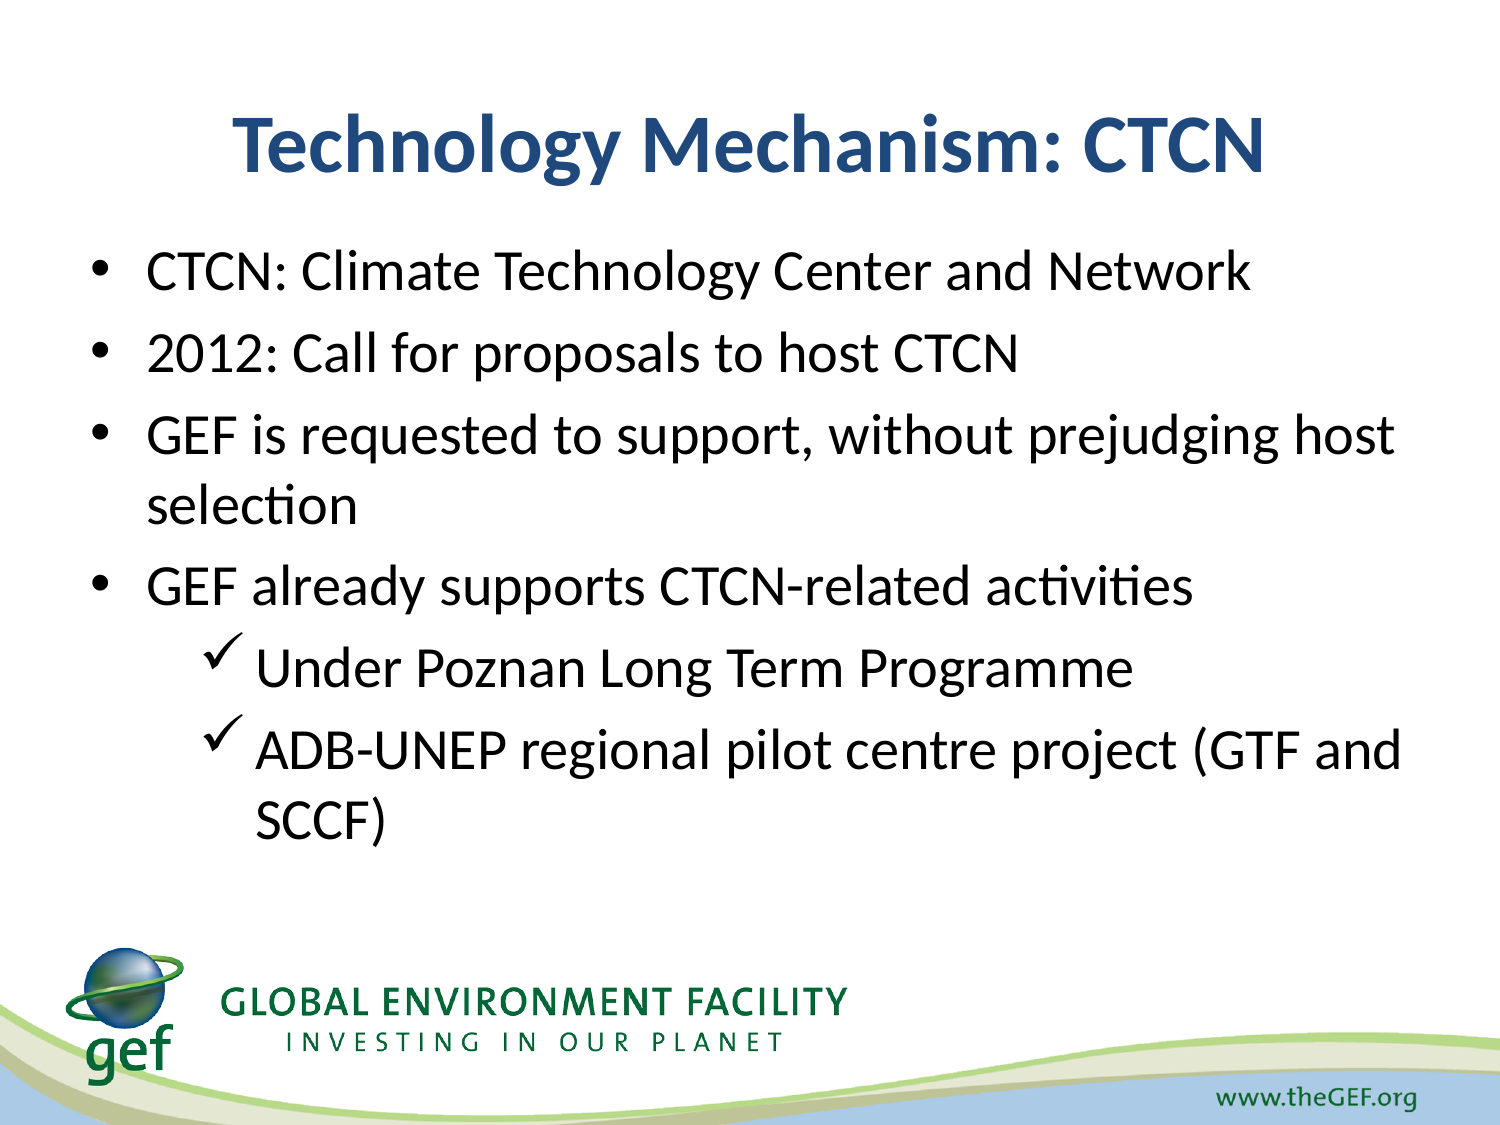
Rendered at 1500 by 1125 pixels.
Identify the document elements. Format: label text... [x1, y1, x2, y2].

title Technology Mechanism: CTCN [74, 44, 1426, 224]
list CTCN: Climate Technology Center and Network 2012: Call for proposals to host CTCN GEF is requested to support, without prejudging host selection GEF already supports CTCN-related activities Under Poznan Long Term Programme ADB-UNEP regional pilot centre project (GTF and SCCF) [74, 224, 1426, 938]
picture [0, 920, 1500, 1125]
